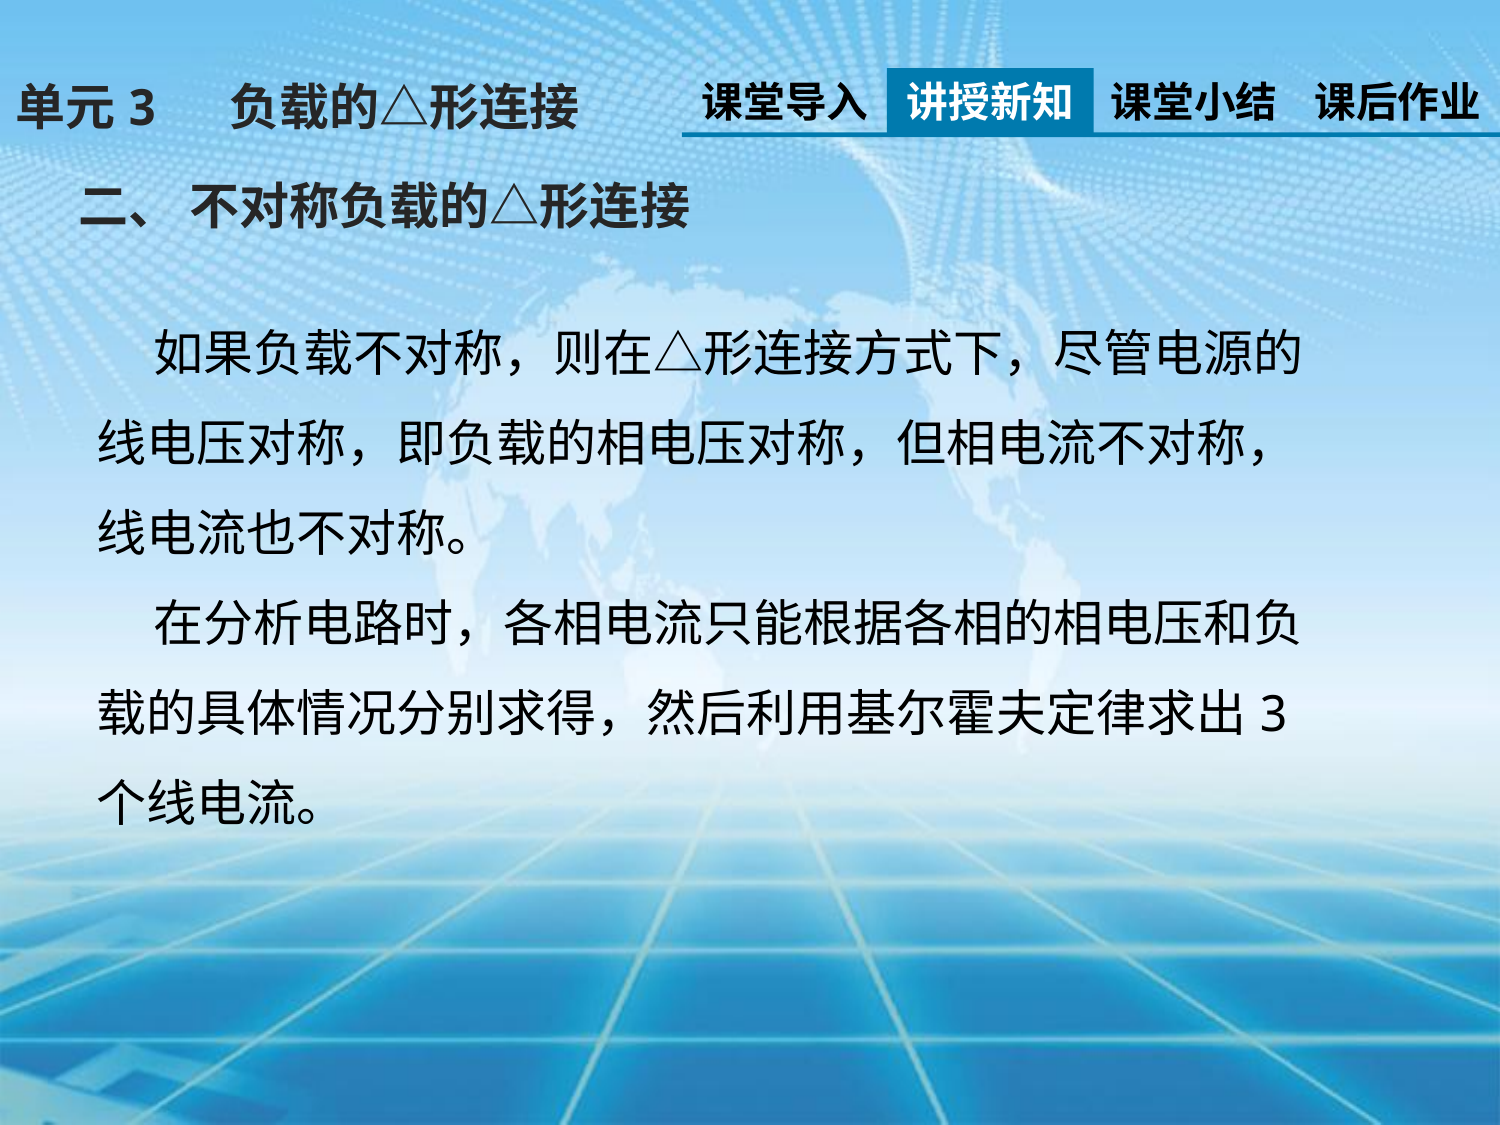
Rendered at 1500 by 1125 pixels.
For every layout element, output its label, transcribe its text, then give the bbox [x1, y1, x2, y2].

picture [0, 0, 1500, 1125]
text_box 二、 不对称负载的△形连接 [63, 167, 1236, 243]
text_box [1, 67, 1500, 144]
text_box 如果负载不对称，则在△形连接方式下，尽管电源的线电压对称，即负载的相电压对称，但相电流不对称，线电流也不对称。 在分析电路时，各相电流只能根据各相的相电压和负载的具体情况分别求得，然后利用基尔霍夫定律求出3个线电流。 [81, 284, 1353, 839]
